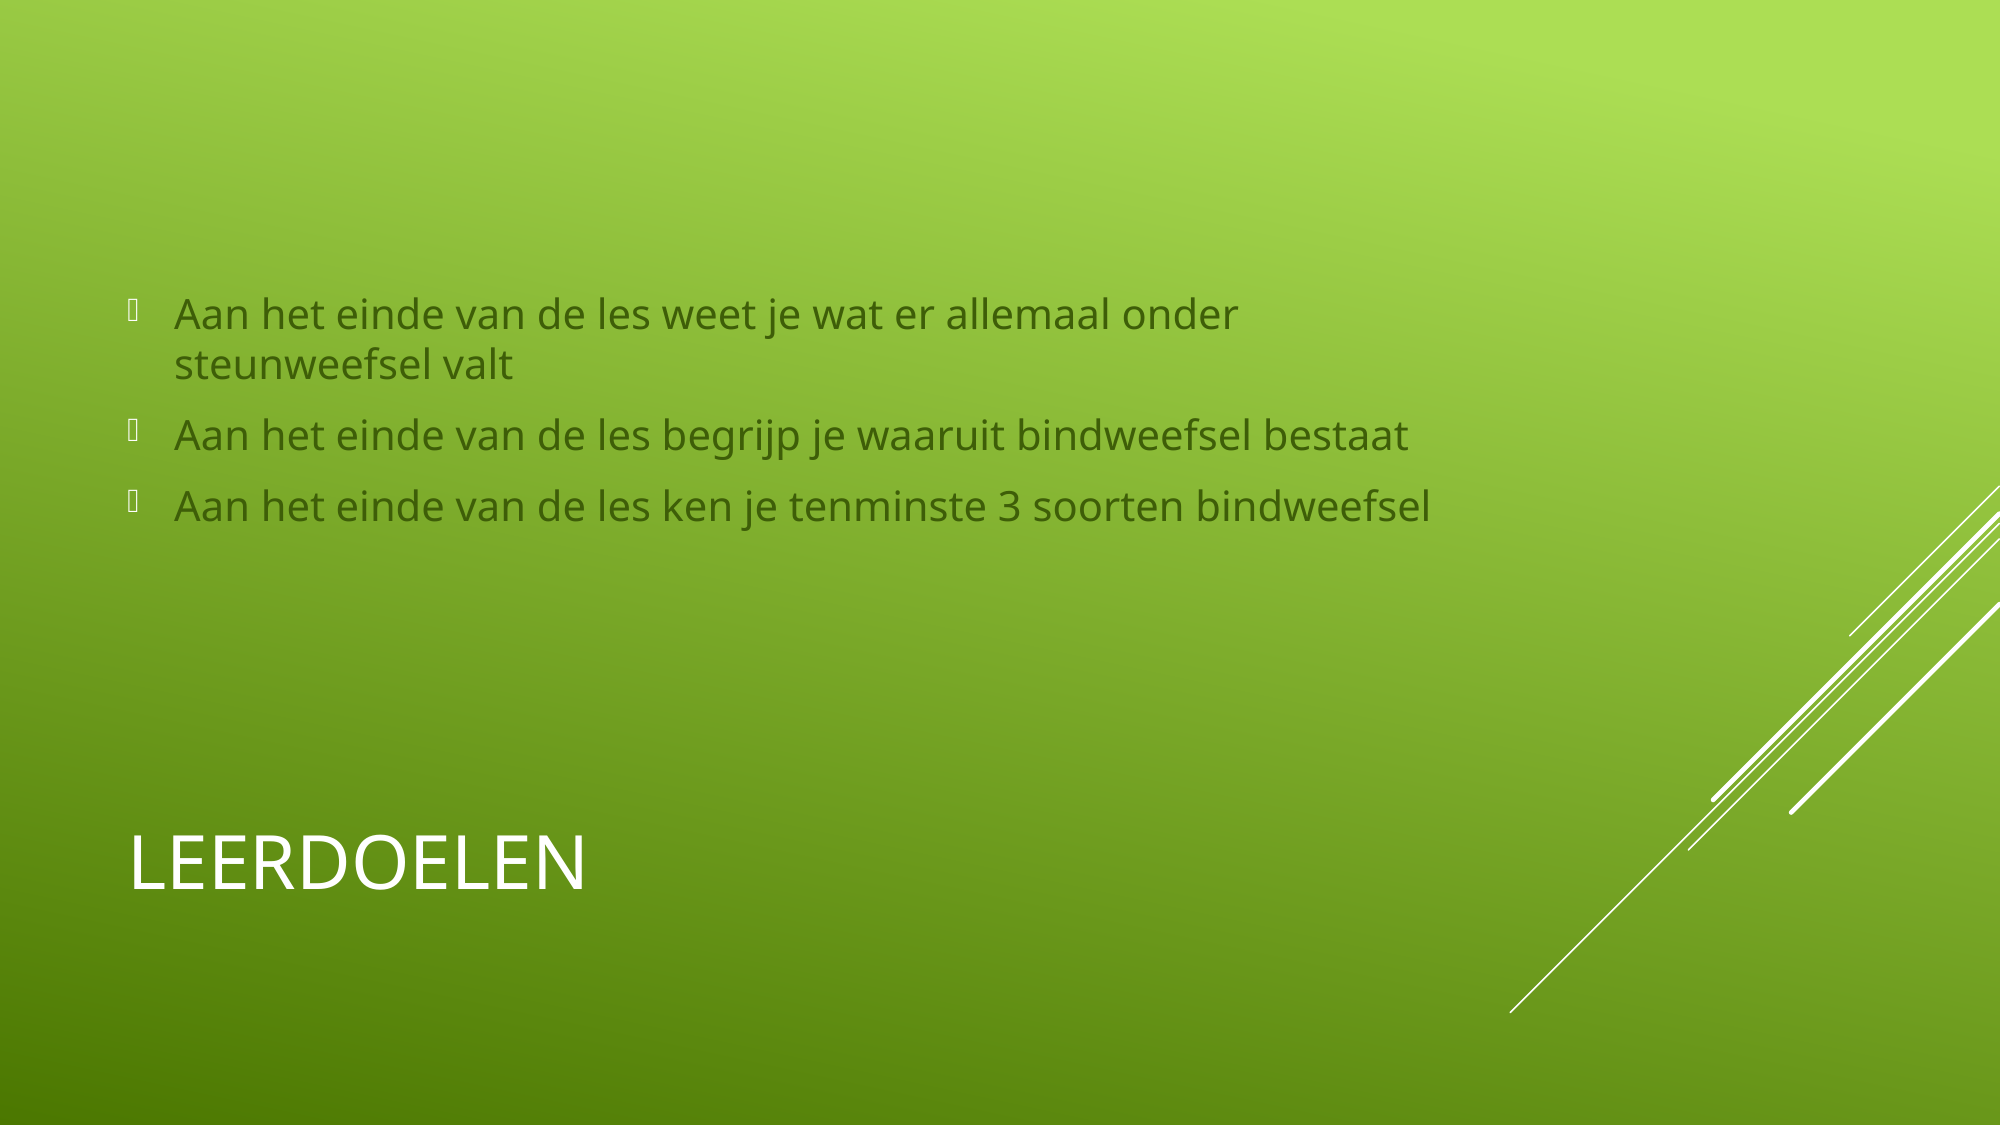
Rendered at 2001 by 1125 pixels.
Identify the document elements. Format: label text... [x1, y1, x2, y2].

list Aan het einde van de les weet je wat er allemaal onder steunweefsel valt Aan het einde van de les begrijp je waaruit bindweefsel bestaat Aan het einde van de les ken je tenminste 3 soorten bindweefsel [112, 112, 1513, 706]
title leerdoelen [112, 736, 1513, 984]
